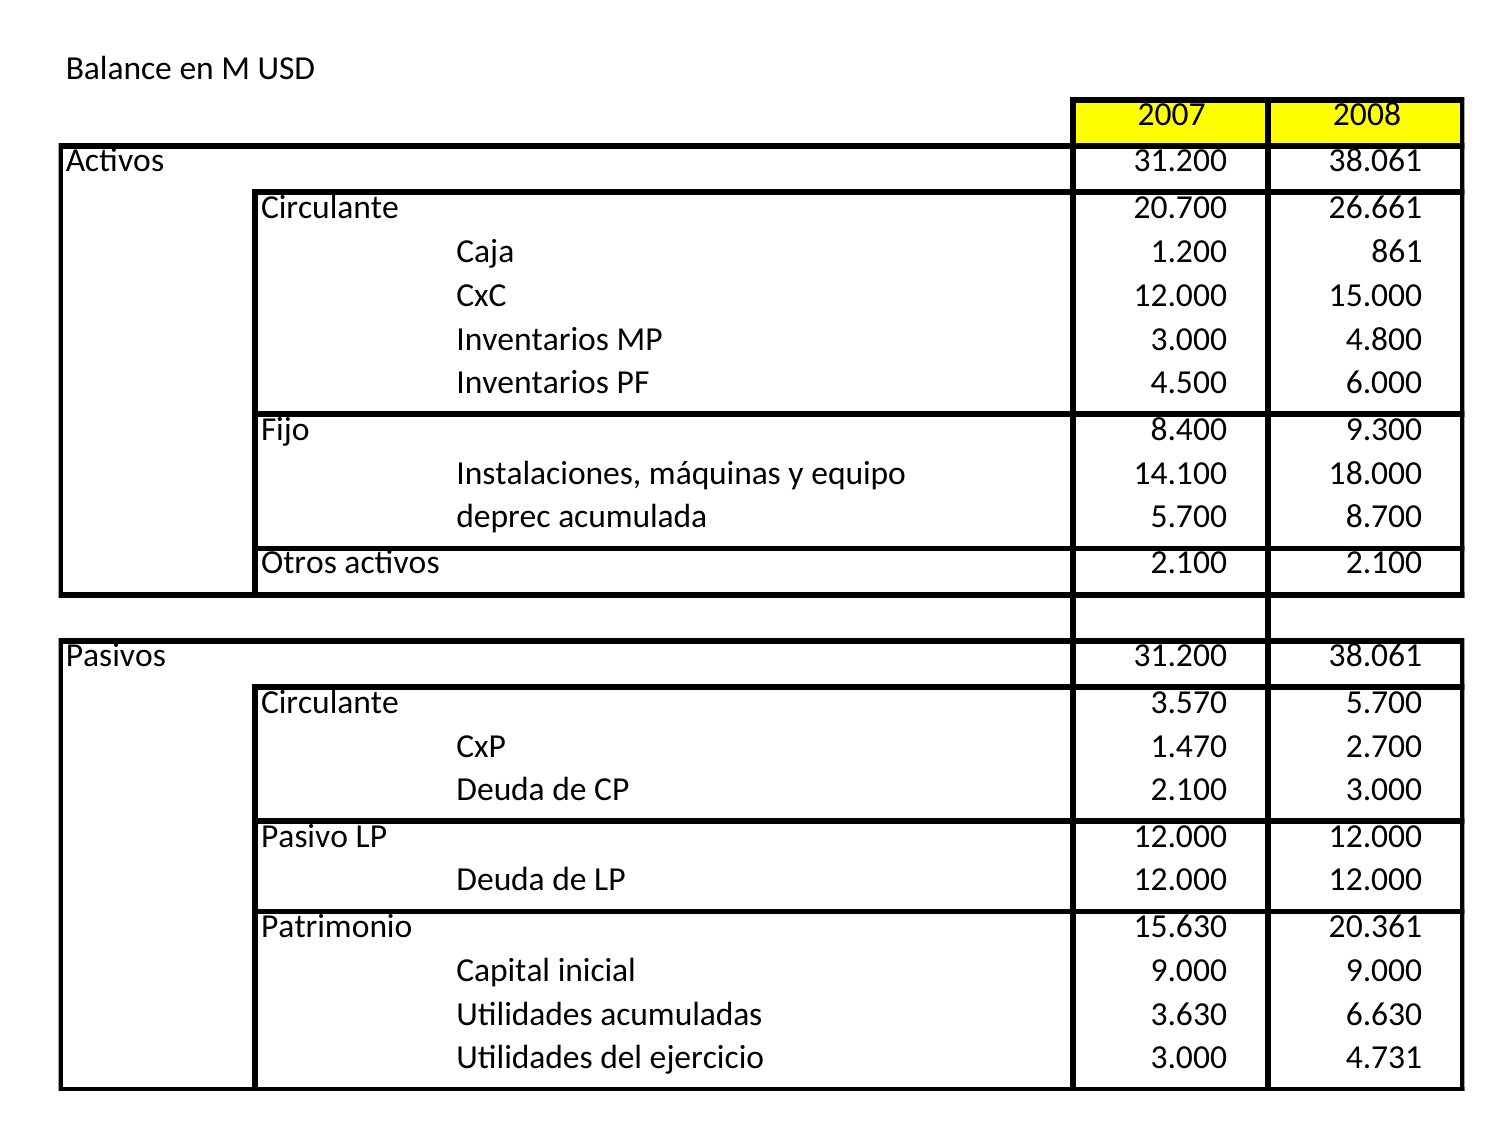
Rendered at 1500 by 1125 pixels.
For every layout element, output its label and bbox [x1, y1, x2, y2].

picture [58, 51, 1466, 1092]
